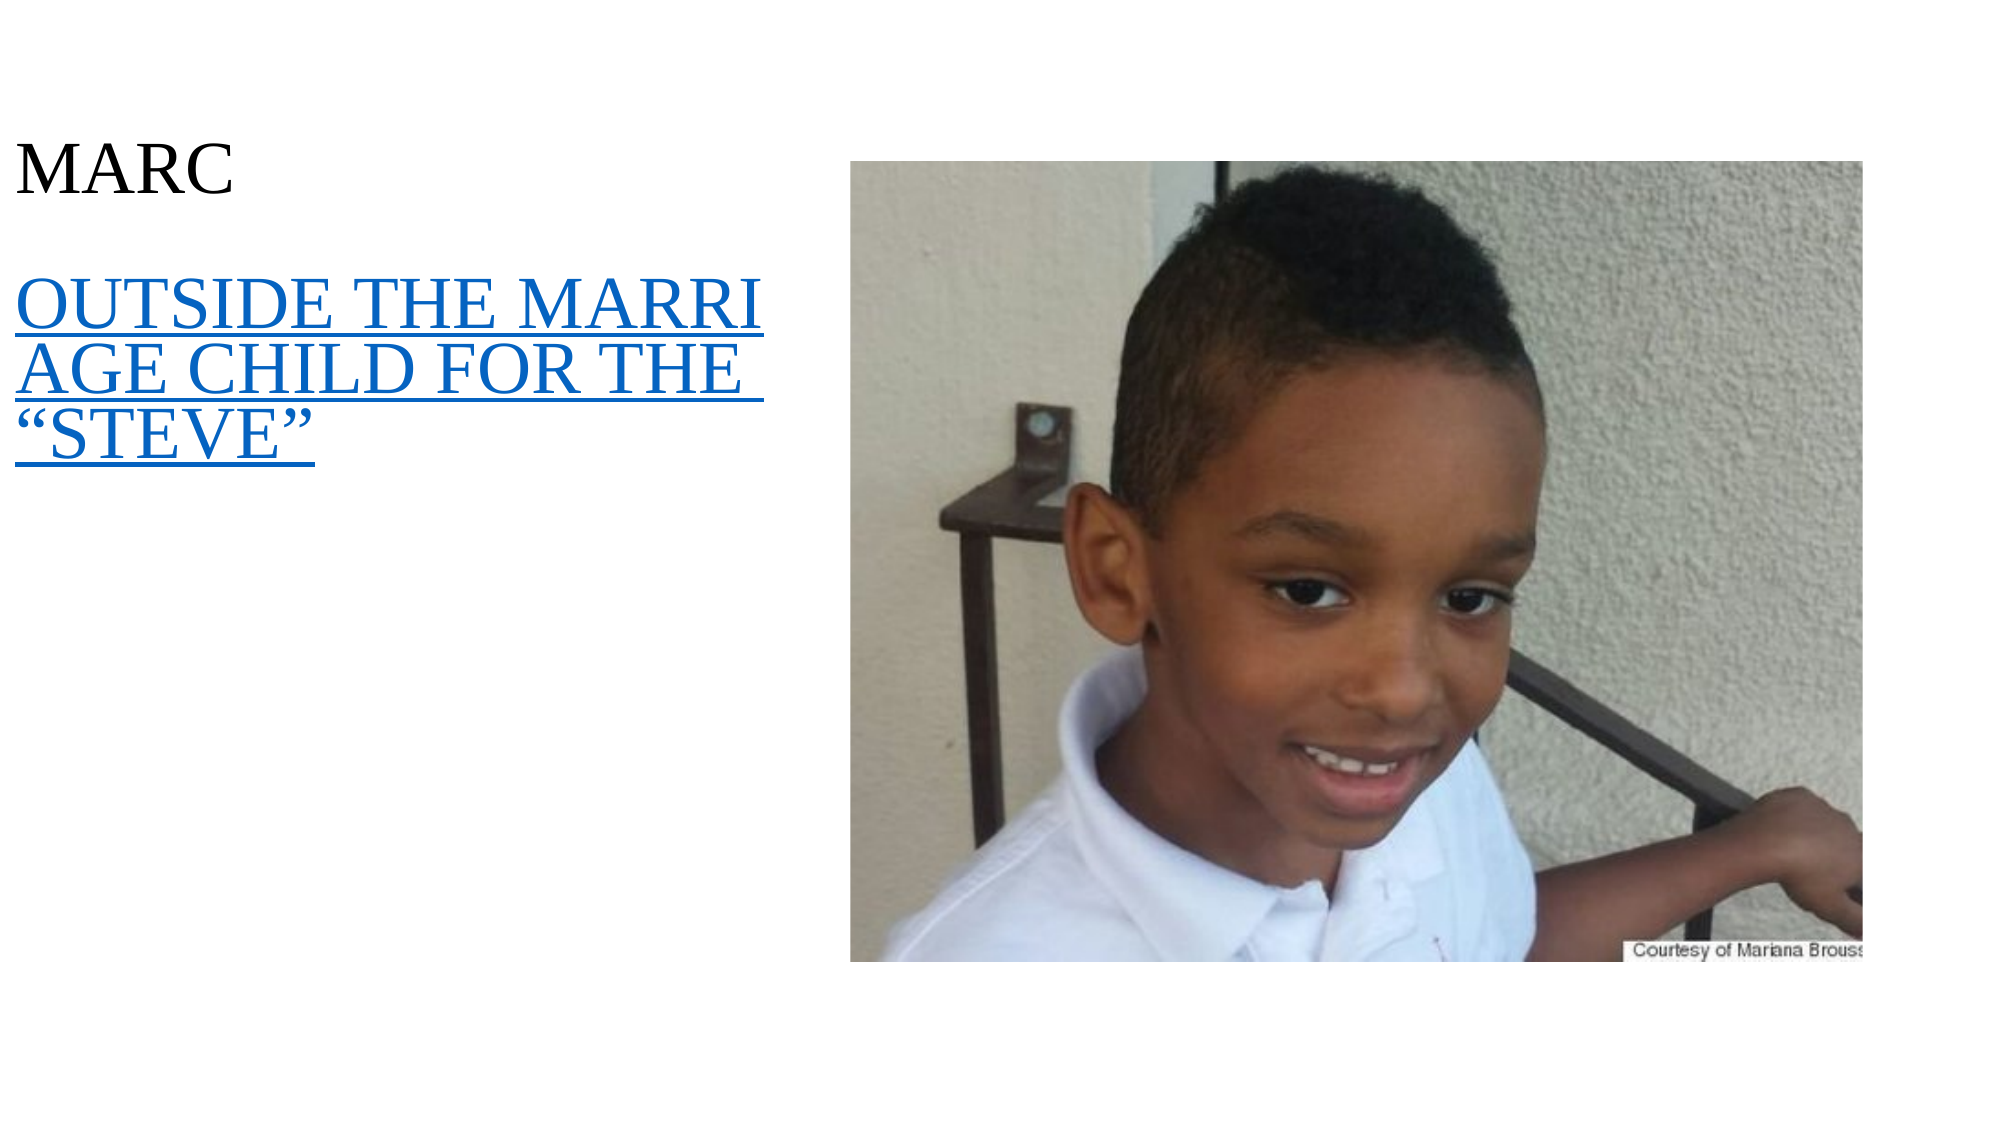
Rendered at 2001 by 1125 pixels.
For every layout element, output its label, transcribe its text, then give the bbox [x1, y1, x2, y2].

list OUTSIDE THE MARRIAGE CHILD FOR THE “STEVE” [0, 256, 783, 963]
title MARC [0, 0, 783, 218]
picture [850, 161, 1863, 962]
